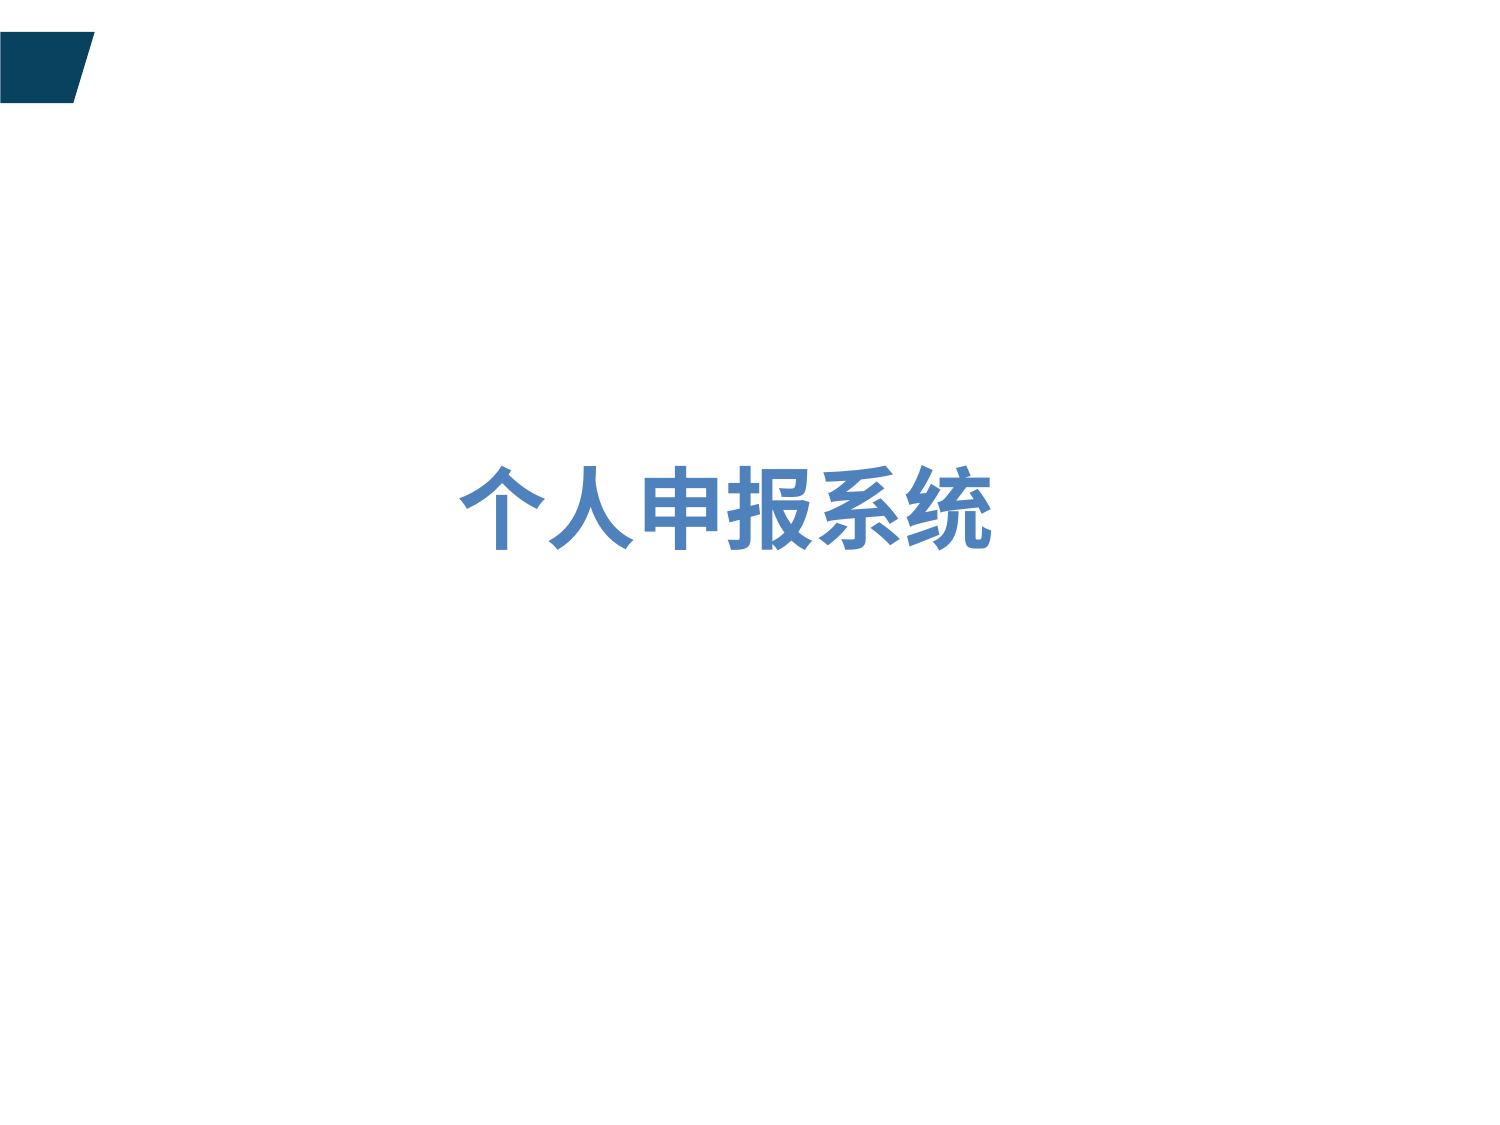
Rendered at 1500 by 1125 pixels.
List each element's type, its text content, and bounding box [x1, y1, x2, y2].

text_box 个人申报系统 [445, 446, 1079, 567]
text_box [0, 29, 97, 106]
